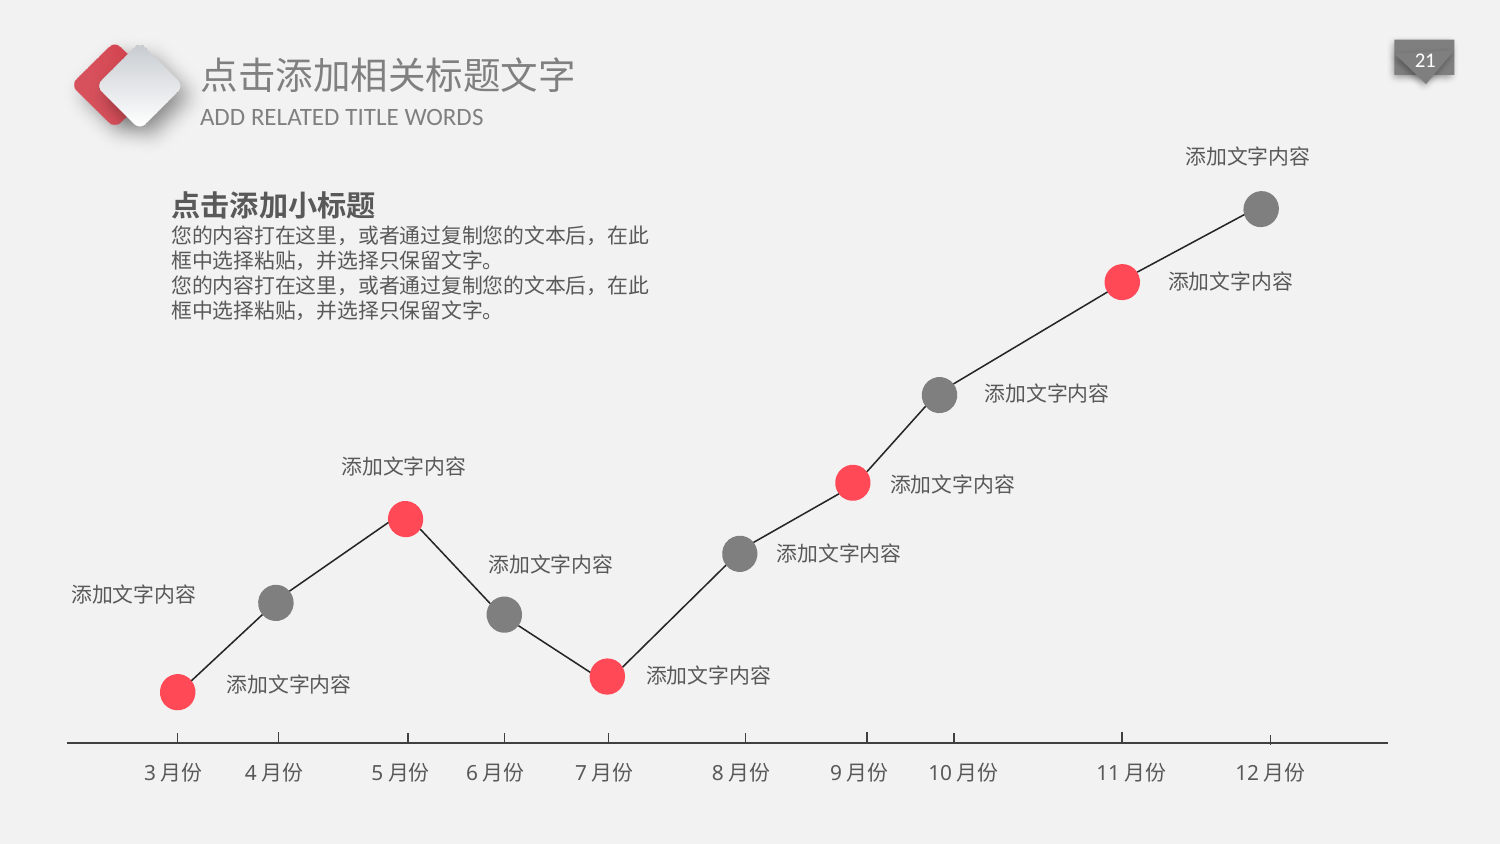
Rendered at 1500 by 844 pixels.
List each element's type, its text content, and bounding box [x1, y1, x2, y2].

text_box [256, 582, 296, 624]
text_box 添加文字内容 [878, 466, 1027, 503]
text_box 添加文字内容 [973, 374, 1121, 412]
text_box [833, 462, 873, 503]
text_box 6月份 [454, 754, 536, 791]
text_box 添加文字内容 [635, 656, 783, 693]
text_box 添加文字内容 [60, 575, 208, 612]
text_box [518, 625, 591, 673]
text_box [866, 405, 926, 472]
text_box 添加文字内容 [1157, 262, 1305, 299]
text_box 点击添加小标题 您的内容打在这里，或者通过复制您的文本后，在此框中选择粘贴，并选择只保留文字。 您的内容打在这里，或者通过复制您的文本后，在此框中选择粘贴，并选择只保留文字。 [160, 147, 680, 329]
text_box 9月份 [818, 754, 900, 791]
text_box 添加文字内容 [215, 666, 363, 703]
text_box 添加文字内容 [765, 535, 913, 572]
text_box 5月份 [360, 754, 441, 791]
text_box [1102, 261, 1143, 303]
text_box 添加文字内容 [330, 448, 478, 485]
text_box 10月份 [917, 754, 1010, 791]
picture [89, 35, 190, 136]
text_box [953, 291, 1108, 385]
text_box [289, 522, 389, 592]
text_box [919, 375, 960, 416]
text_box 11月份 [1085, 754, 1178, 791]
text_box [420, 528, 491, 604]
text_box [1136, 214, 1245, 273]
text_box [622, 564, 727, 668]
text_box 添加文字内容 [1174, 138, 1322, 175]
text_box [587, 656, 628, 697]
text_box 12月份 [1224, 754, 1317, 791]
text_box 7月份 [563, 754, 645, 791]
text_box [191, 614, 263, 681]
text_box 添加文字内容 [495, 545, 625, 582]
text_box [1241, 189, 1282, 230]
text_box 4月份 [233, 754, 315, 791]
text_box [157, 672, 198, 713]
text_box [720, 533, 760, 574]
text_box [66, 731, 1389, 745]
text_box 3月份 [132, 754, 214, 791]
text_box 8月份 [700, 754, 782, 791]
text_box [385, 498, 426, 540]
text_box [484, 594, 525, 635]
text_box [753, 493, 840, 543]
